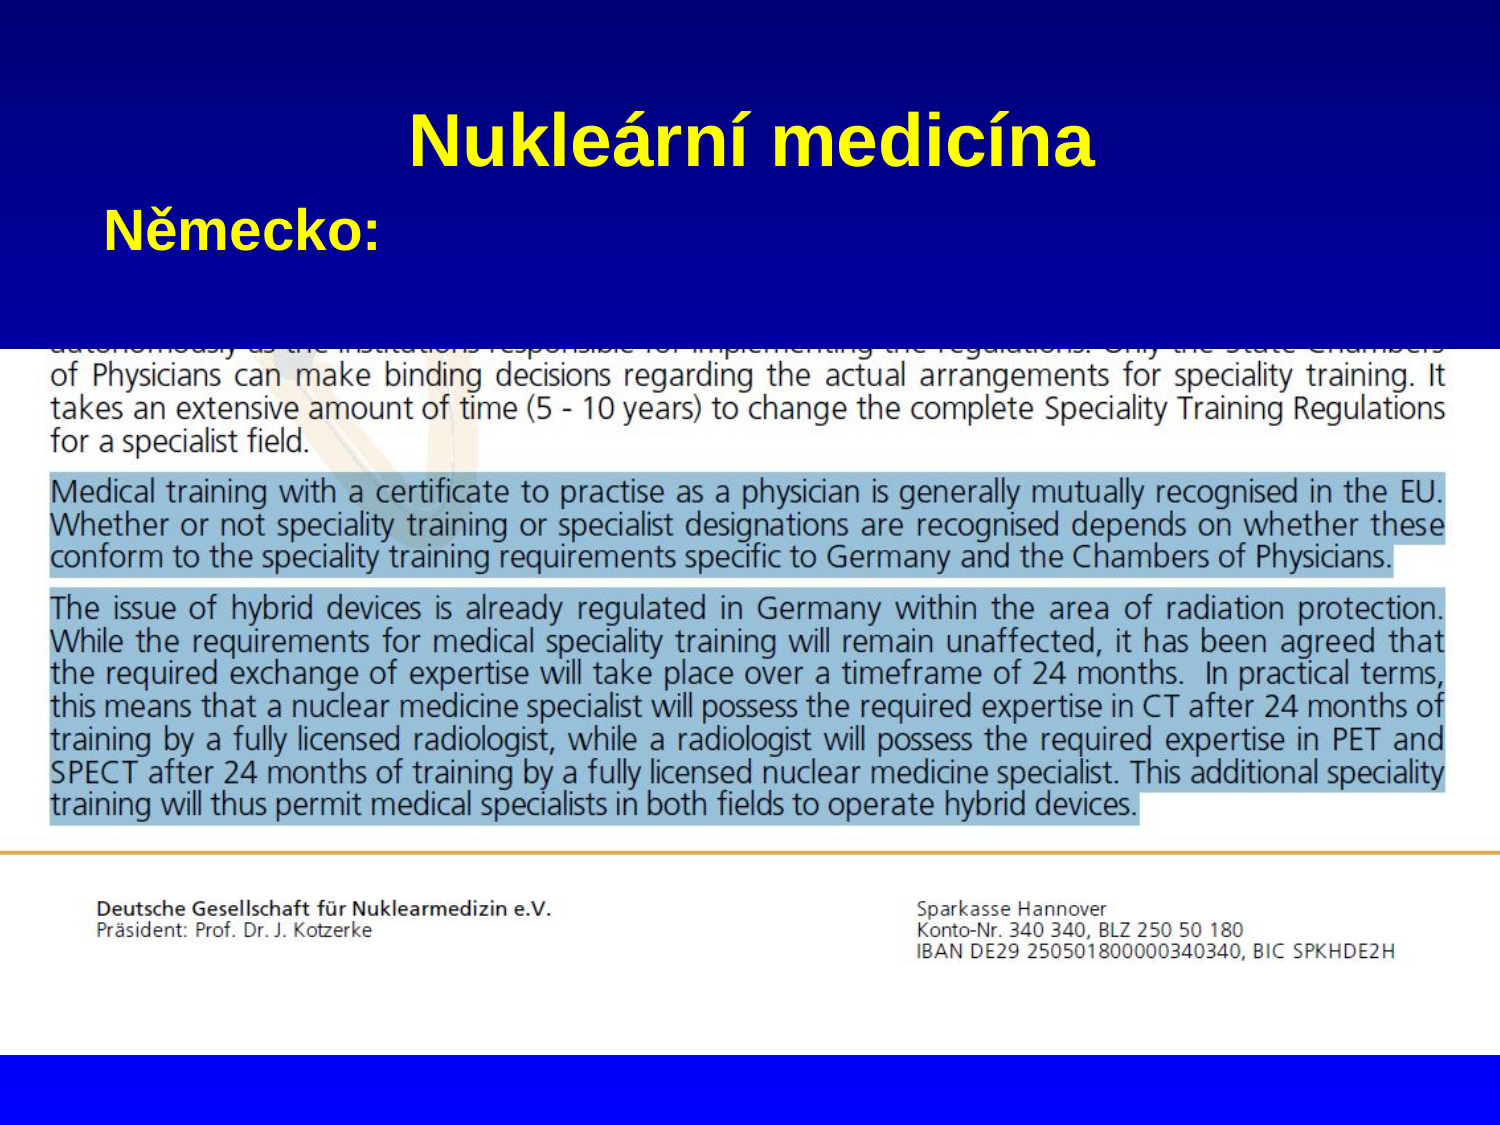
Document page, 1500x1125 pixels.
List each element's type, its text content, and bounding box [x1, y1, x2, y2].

list Německo: [88, 1066, 1429, 1071]
title Nukleární medicína [76, 42, 1427, 231]
picture [0, 349, 1500, 1055]
list Německo: [88, 184, 1429, 347]
